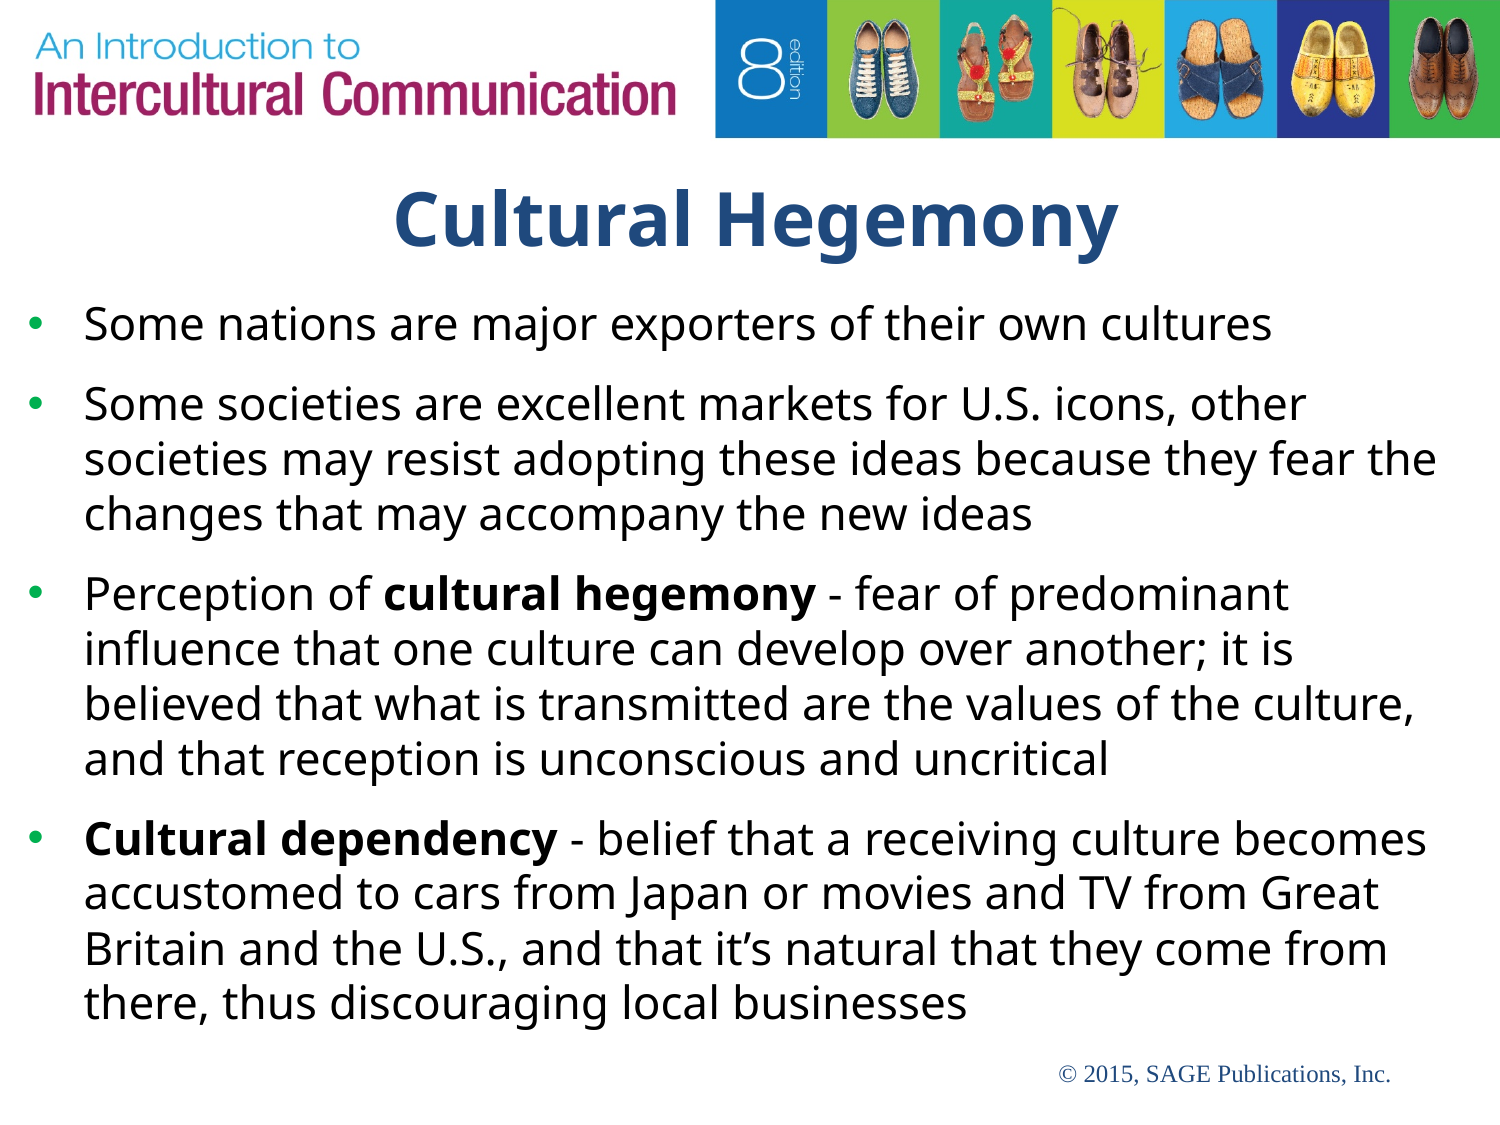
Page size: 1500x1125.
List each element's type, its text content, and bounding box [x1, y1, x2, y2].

title Cultural Hegemony [62, 174, 1450, 258]
footer © 2015, SAGE Publications, Inc. [987, 1042, 1463, 1103]
list Some nations are major exporters of their own cultures Some societies are excellent markets for U.S. icons, other societies may resist adopting these ideas because they fear the changes that may accompany the new ideas Perception of cultural hegemony - fear of predominant influence that one culture can develop over another; it is believed that what is transmitted are the values of the culture, and that reception is unconscious and uncritical Cultural dependency - belief that a receiving culture becomes accustomed to cars from Japan or movies and TV from Great Britain and the U.S., and that it’s natural that they come from there, thus discouraging local businesses [12, 287, 1475, 1125]
picture [0, 0, 1500, 1125]
